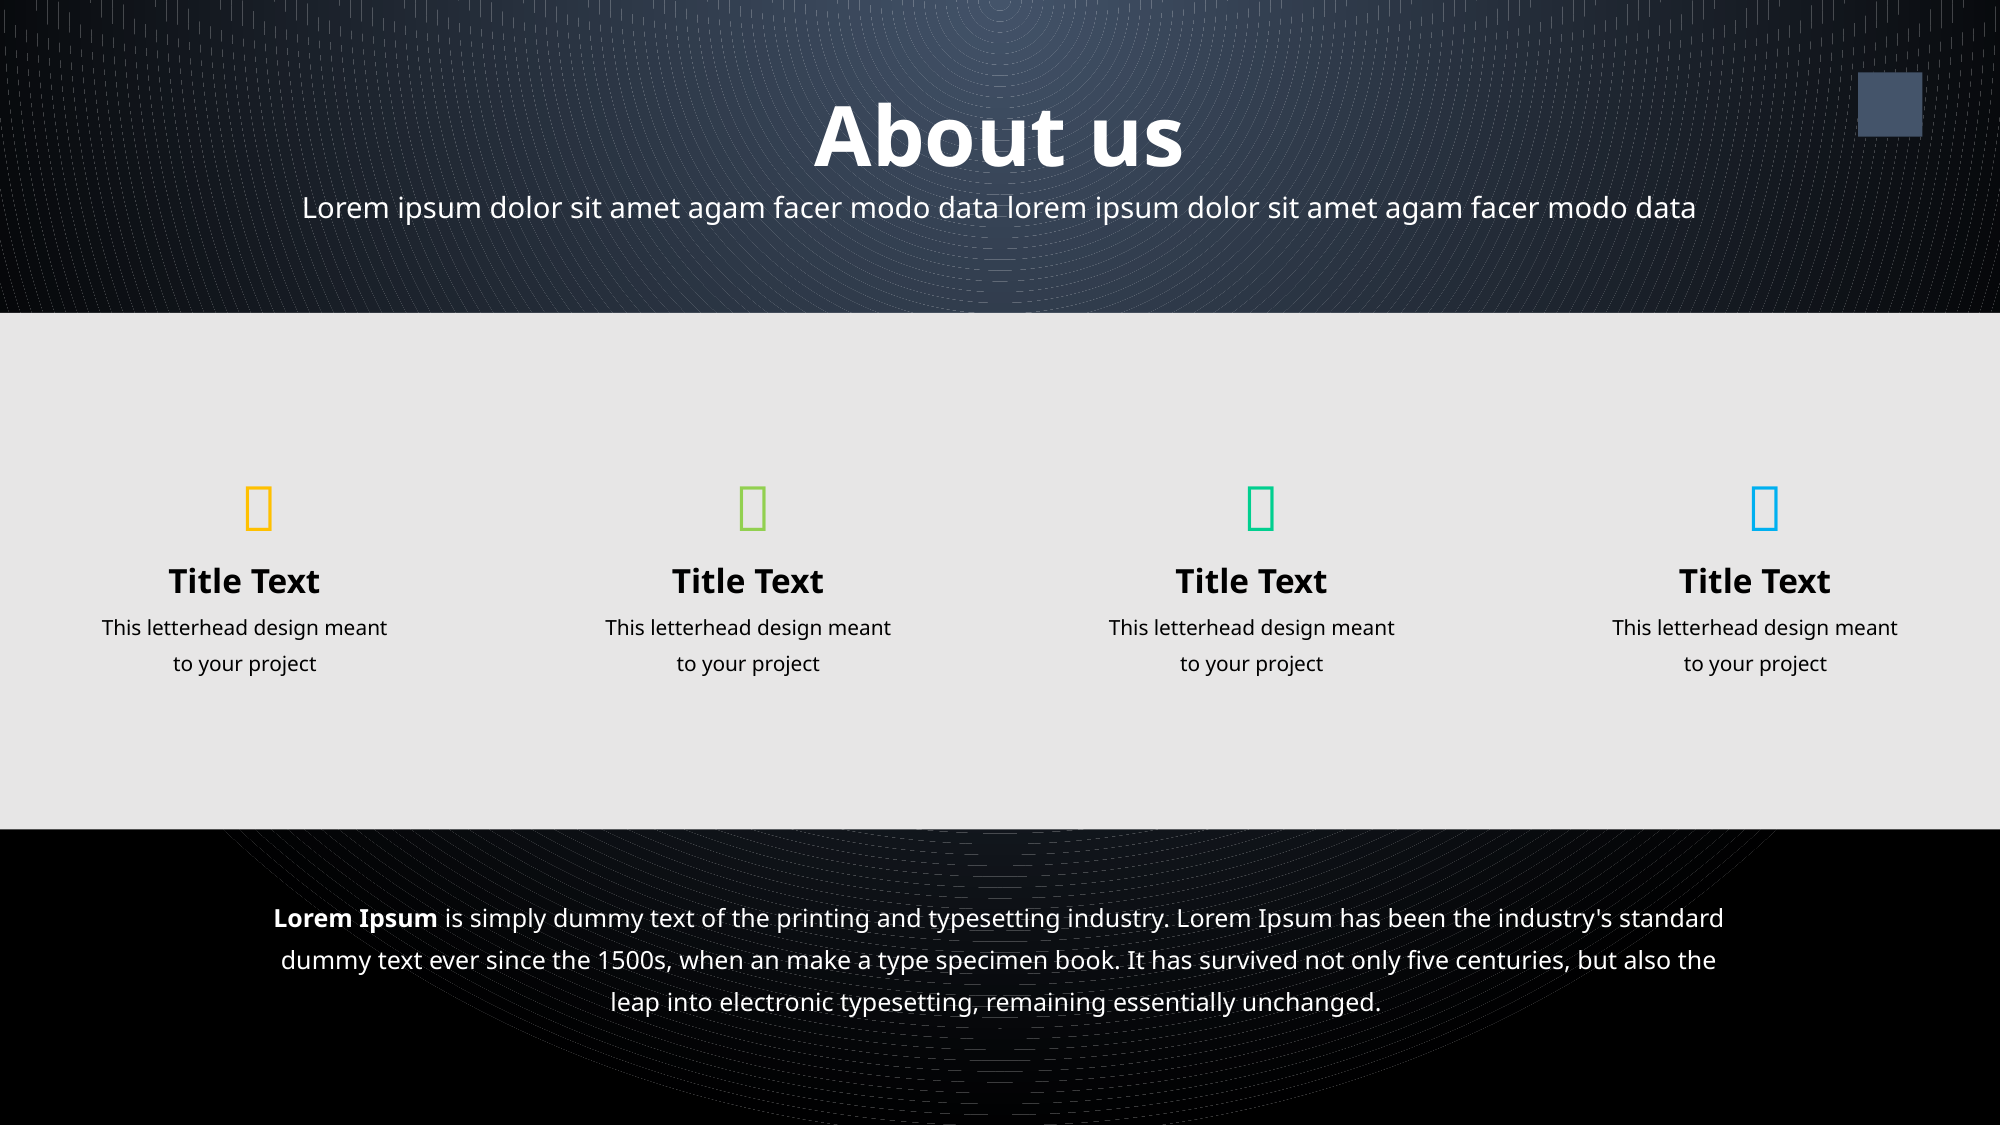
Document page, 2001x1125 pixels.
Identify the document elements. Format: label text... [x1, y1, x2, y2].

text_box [1086, 552, 1418, 681]
text_box  [720, 462, 788, 552]
text_box  [1731, 462, 1799, 552]
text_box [1589, 552, 1921, 681]
text_box [1863, 130, 1924, 138]
text_box About us [137, 83, 1863, 186]
text_box [1857, 71, 1924, 78]
text_box [0, 0, 2000, 312]
slide_number 5 [1854, 78, 1927, 130]
text_box  [225, 462, 293, 552]
text_box [0, 830, 2000, 1125]
text_box Lorem Ipsum is simply dummy text of the printing and typesetting industry. Lorem Ipsum has been the industry's standard dummy text ever since the 1500s, when an make a type specimen book. It has survived not only five centuries, but also the leap into electronic typesetting, remaining essentially unchanged. [254, 883, 1745, 1024]
text_box [0, 312, 2000, 830]
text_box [582, 552, 914, 681]
text_box Lorem ipsum dolor sit amet agam facer modo data lorem ipsum dolor sit amet agam facer modo data [137, 186, 1863, 227]
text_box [79, 552, 411, 681]
text_box  [1228, 462, 1296, 552]
